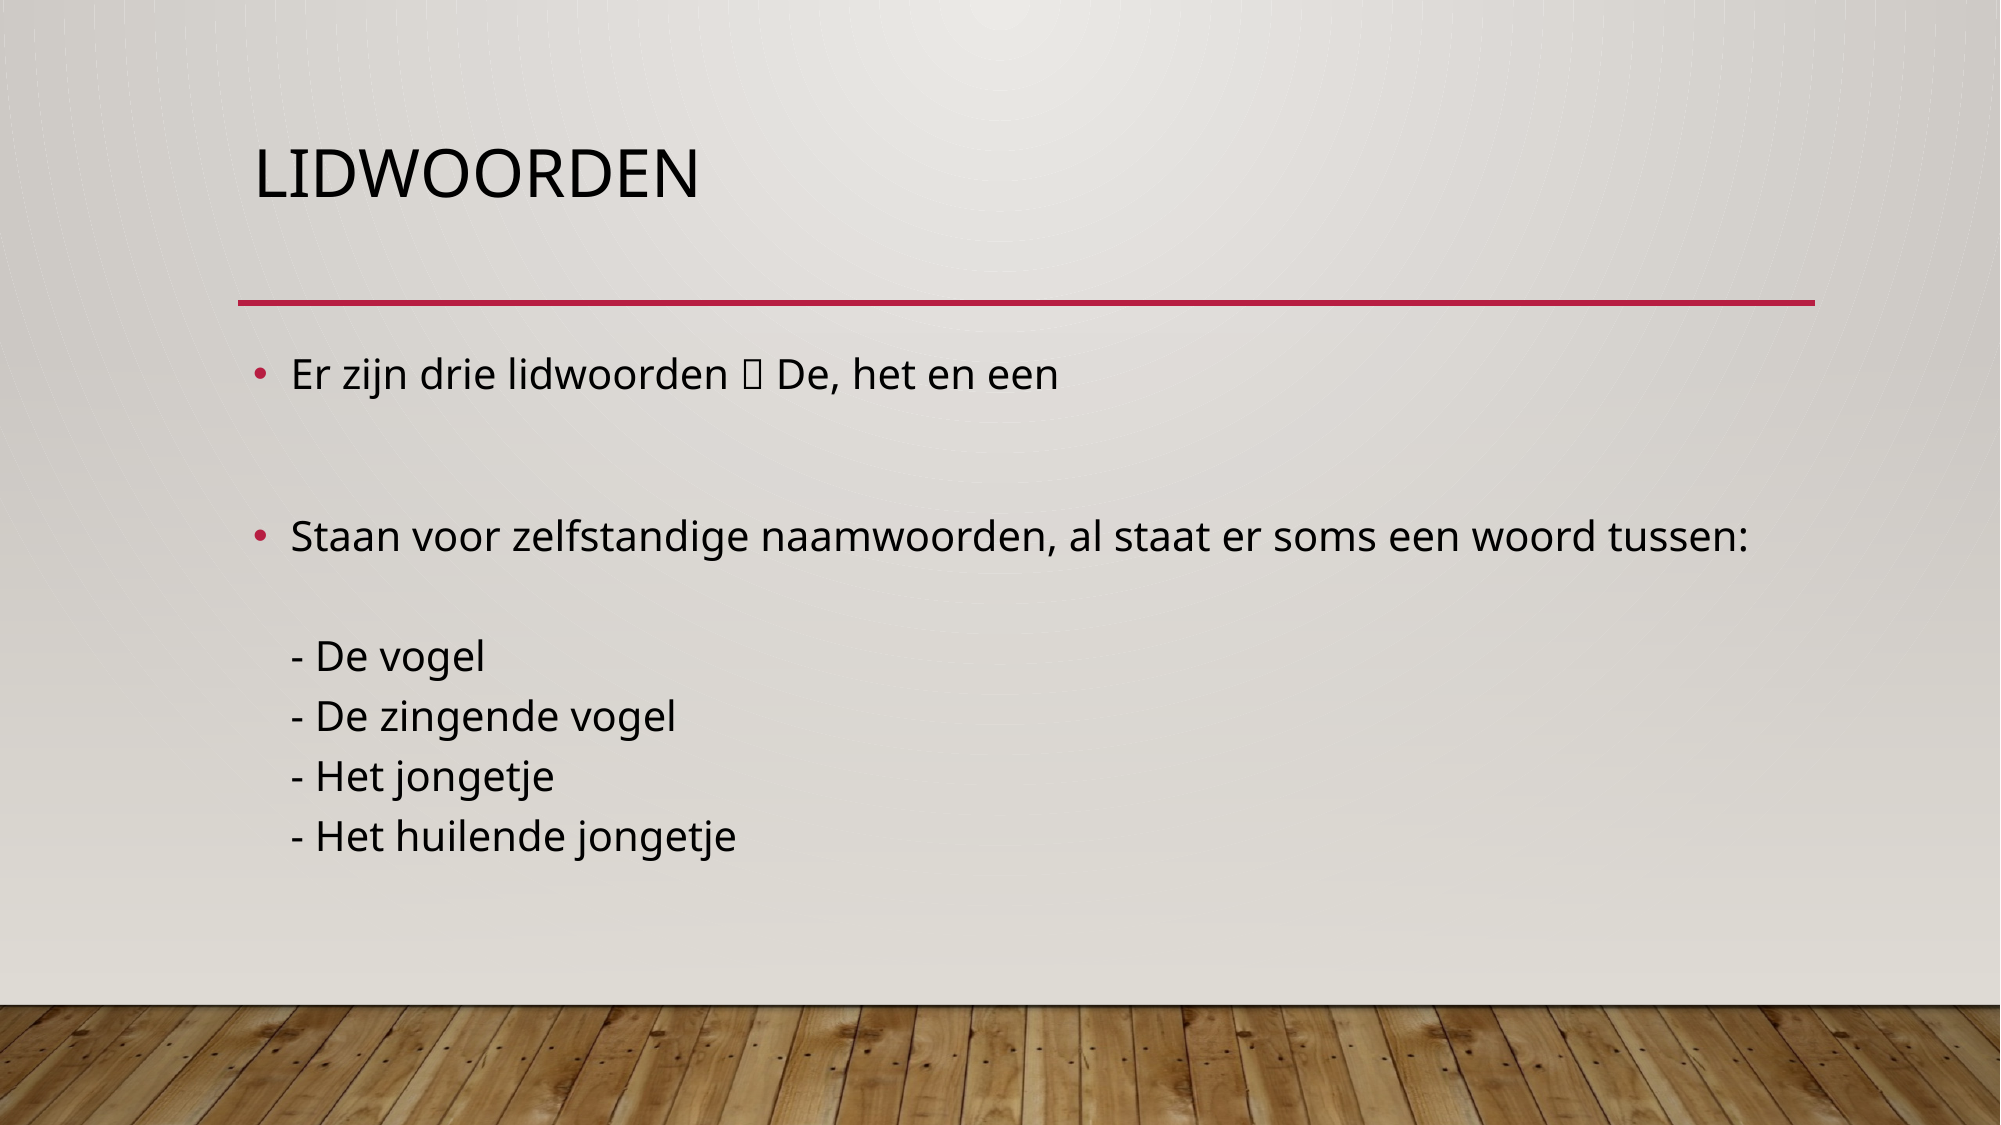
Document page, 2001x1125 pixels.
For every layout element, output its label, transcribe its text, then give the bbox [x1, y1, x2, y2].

list Er zijn drie lidwoorden  De, het en een Staan voor zelfstandige naamwoorden, al staat er soms een woord tussen: - De vogel - De zingende vogel - Het jongetje - Het huilende jongetje [238, 330, 1814, 897]
title LIDWOORDEN [238, 131, 1814, 305]
picture [0, 1005, 2000, 1125]
